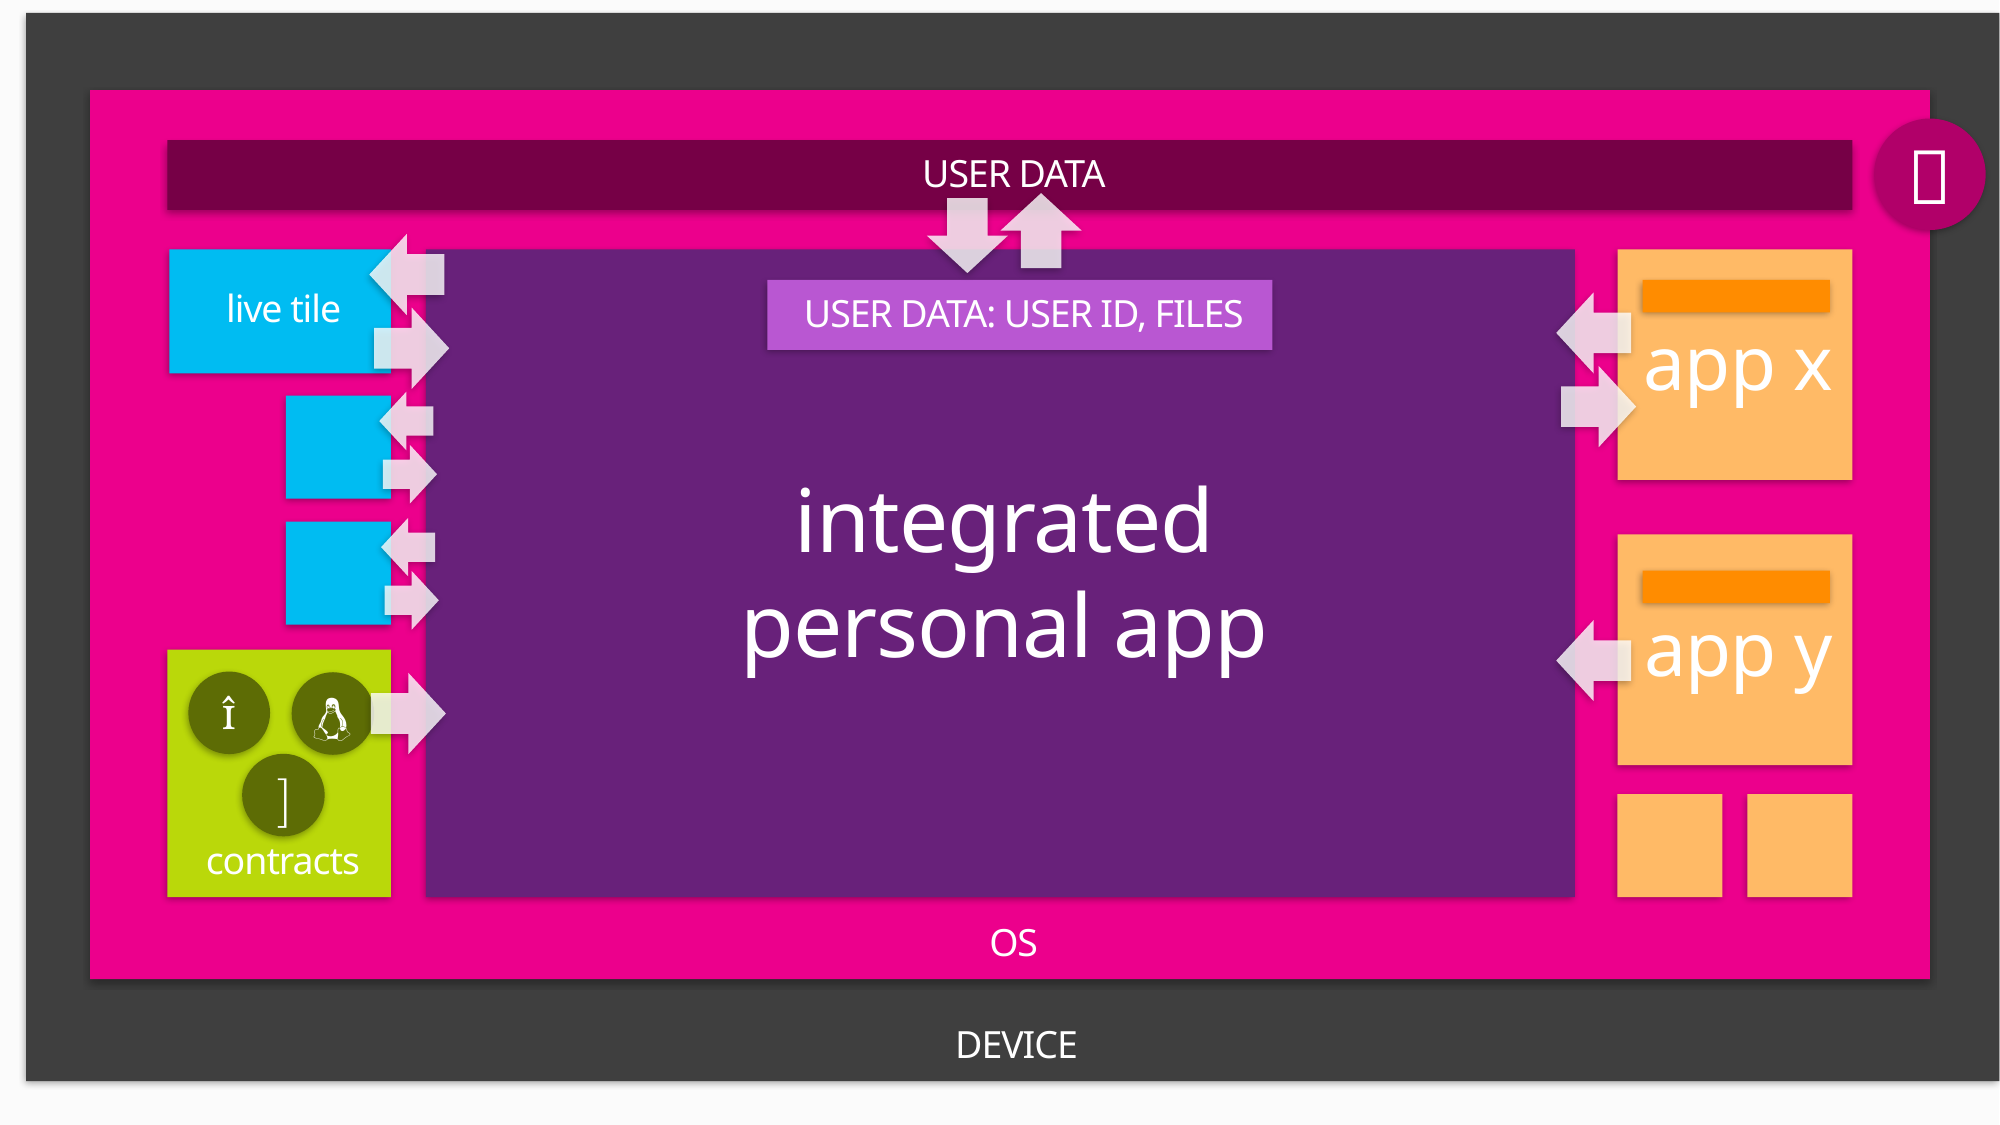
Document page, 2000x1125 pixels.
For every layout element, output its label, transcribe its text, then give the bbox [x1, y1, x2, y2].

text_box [331, 271, 487, 352]
text_box [1642, 570, 1831, 604]
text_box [1518, 329, 1674, 410]
text_box USER DATA: USER ID, FILES [767, 279, 1273, 351]
text_box [1642, 279, 1831, 313]
text_box [370, 672, 447, 755]
text_box DEVICE [25, 12, 2000, 1082]
text_box  [187, 670, 271, 755]
text_box live tile [168, 249, 388, 374]
text_box [1747, 793, 1853, 898]
text_box [1617, 793, 1723, 898]
text_box app y [1617, 534, 1853, 766]
text_box OS [89, 89, 1931, 980]
text_box [1555, 619, 1632, 702]
text_box integrated personal app [425, 249, 1576, 898]
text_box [353, 544, 467, 603]
text_box [285, 521, 392, 625]
text_box [285, 395, 392, 499]
text_box  [290, 671, 370, 756]
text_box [926, 192, 1082, 274]
text_box 👶 [1873, 117, 1987, 231]
text_box USER DATA [167, 139, 1853, 211]
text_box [351, 418, 465, 477]
text_box  [241, 753, 326, 838]
text_box contracts [167, 649, 392, 898]
text_box app x [1617, 249, 1853, 481]
